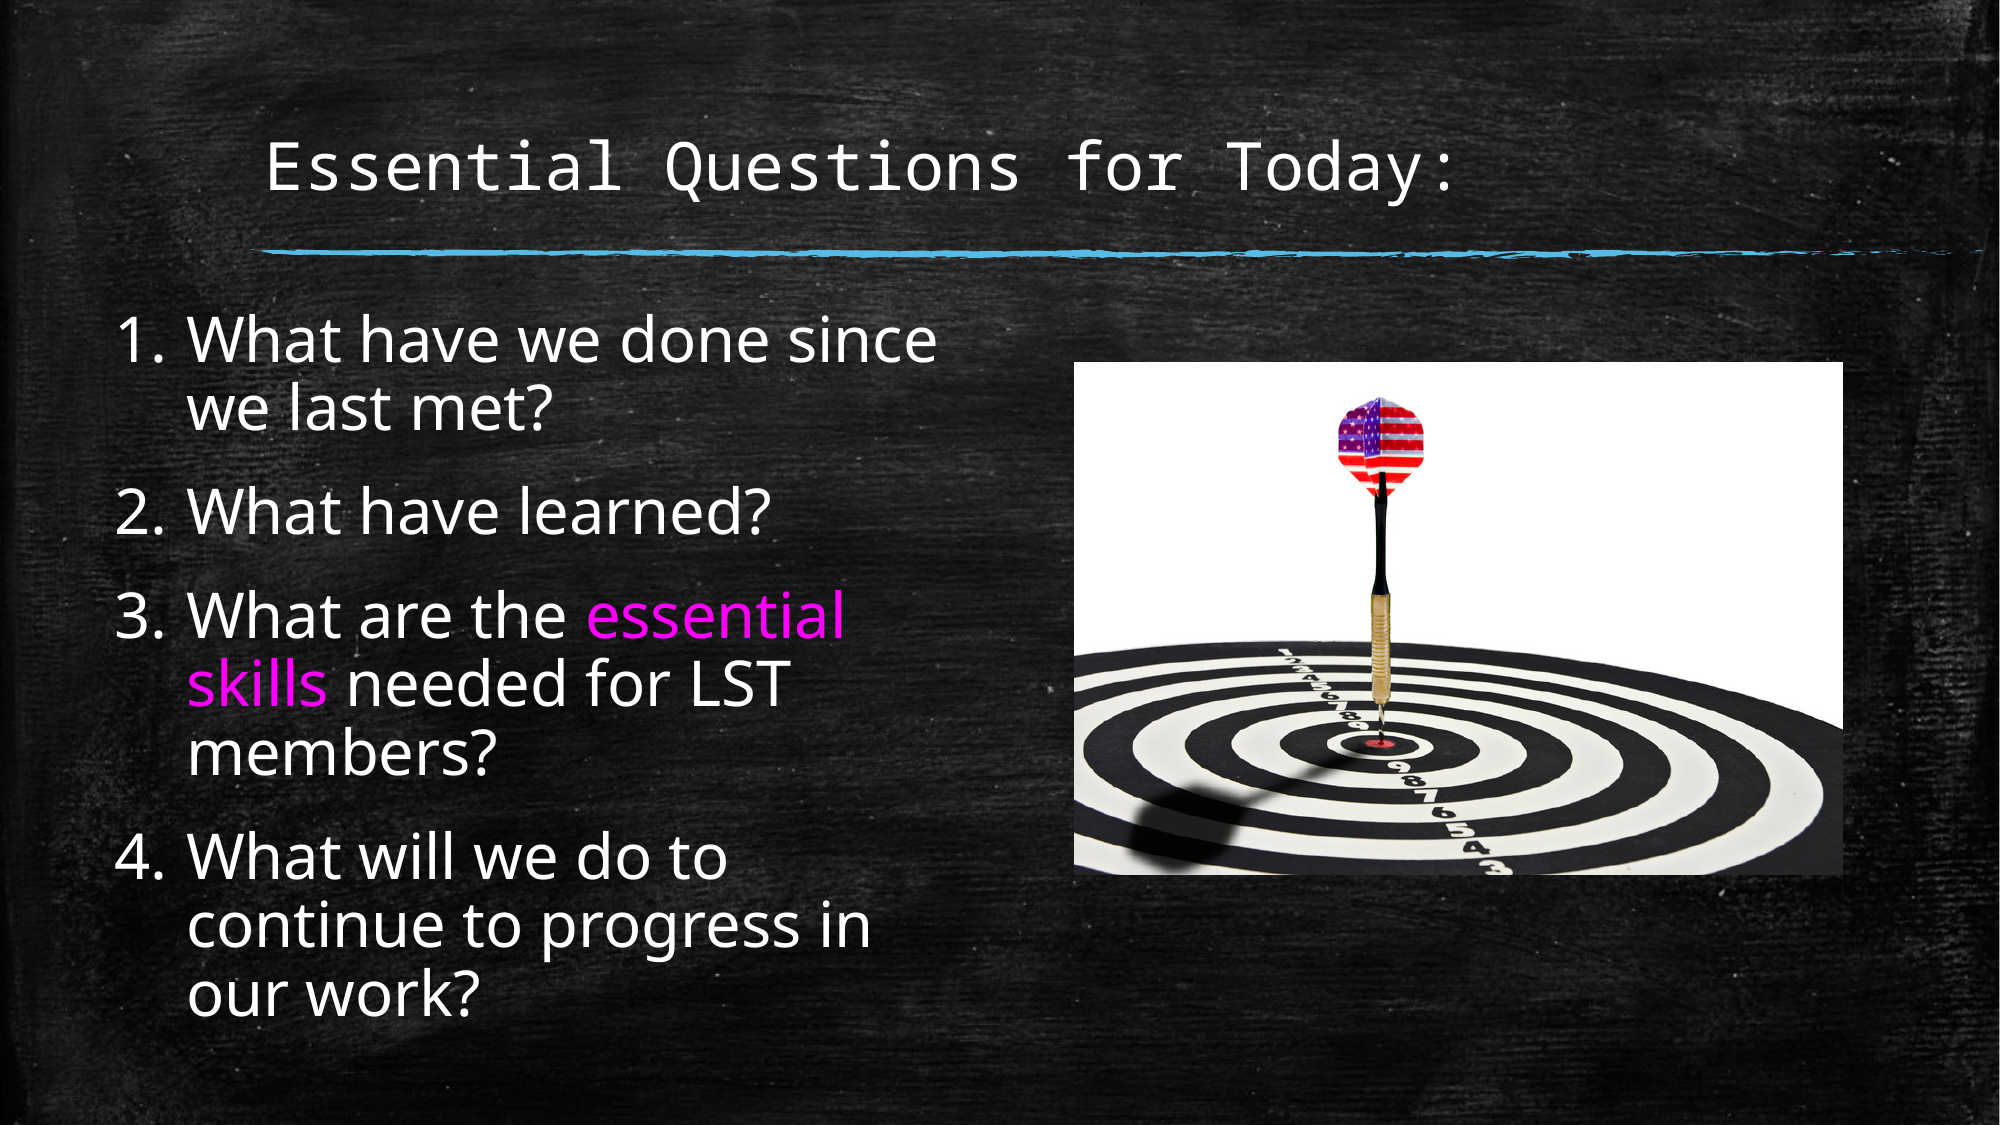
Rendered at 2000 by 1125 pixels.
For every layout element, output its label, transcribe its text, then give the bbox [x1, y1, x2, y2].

list What have we done since we last met? What have learned? What are the essential skills needed for LST members? What will we do to continue to progress in our work? [99, 299, 988, 1038]
picture [1074, 362, 1843, 875]
title Essential Questions for Today: [249, 45, 1750, 213]
